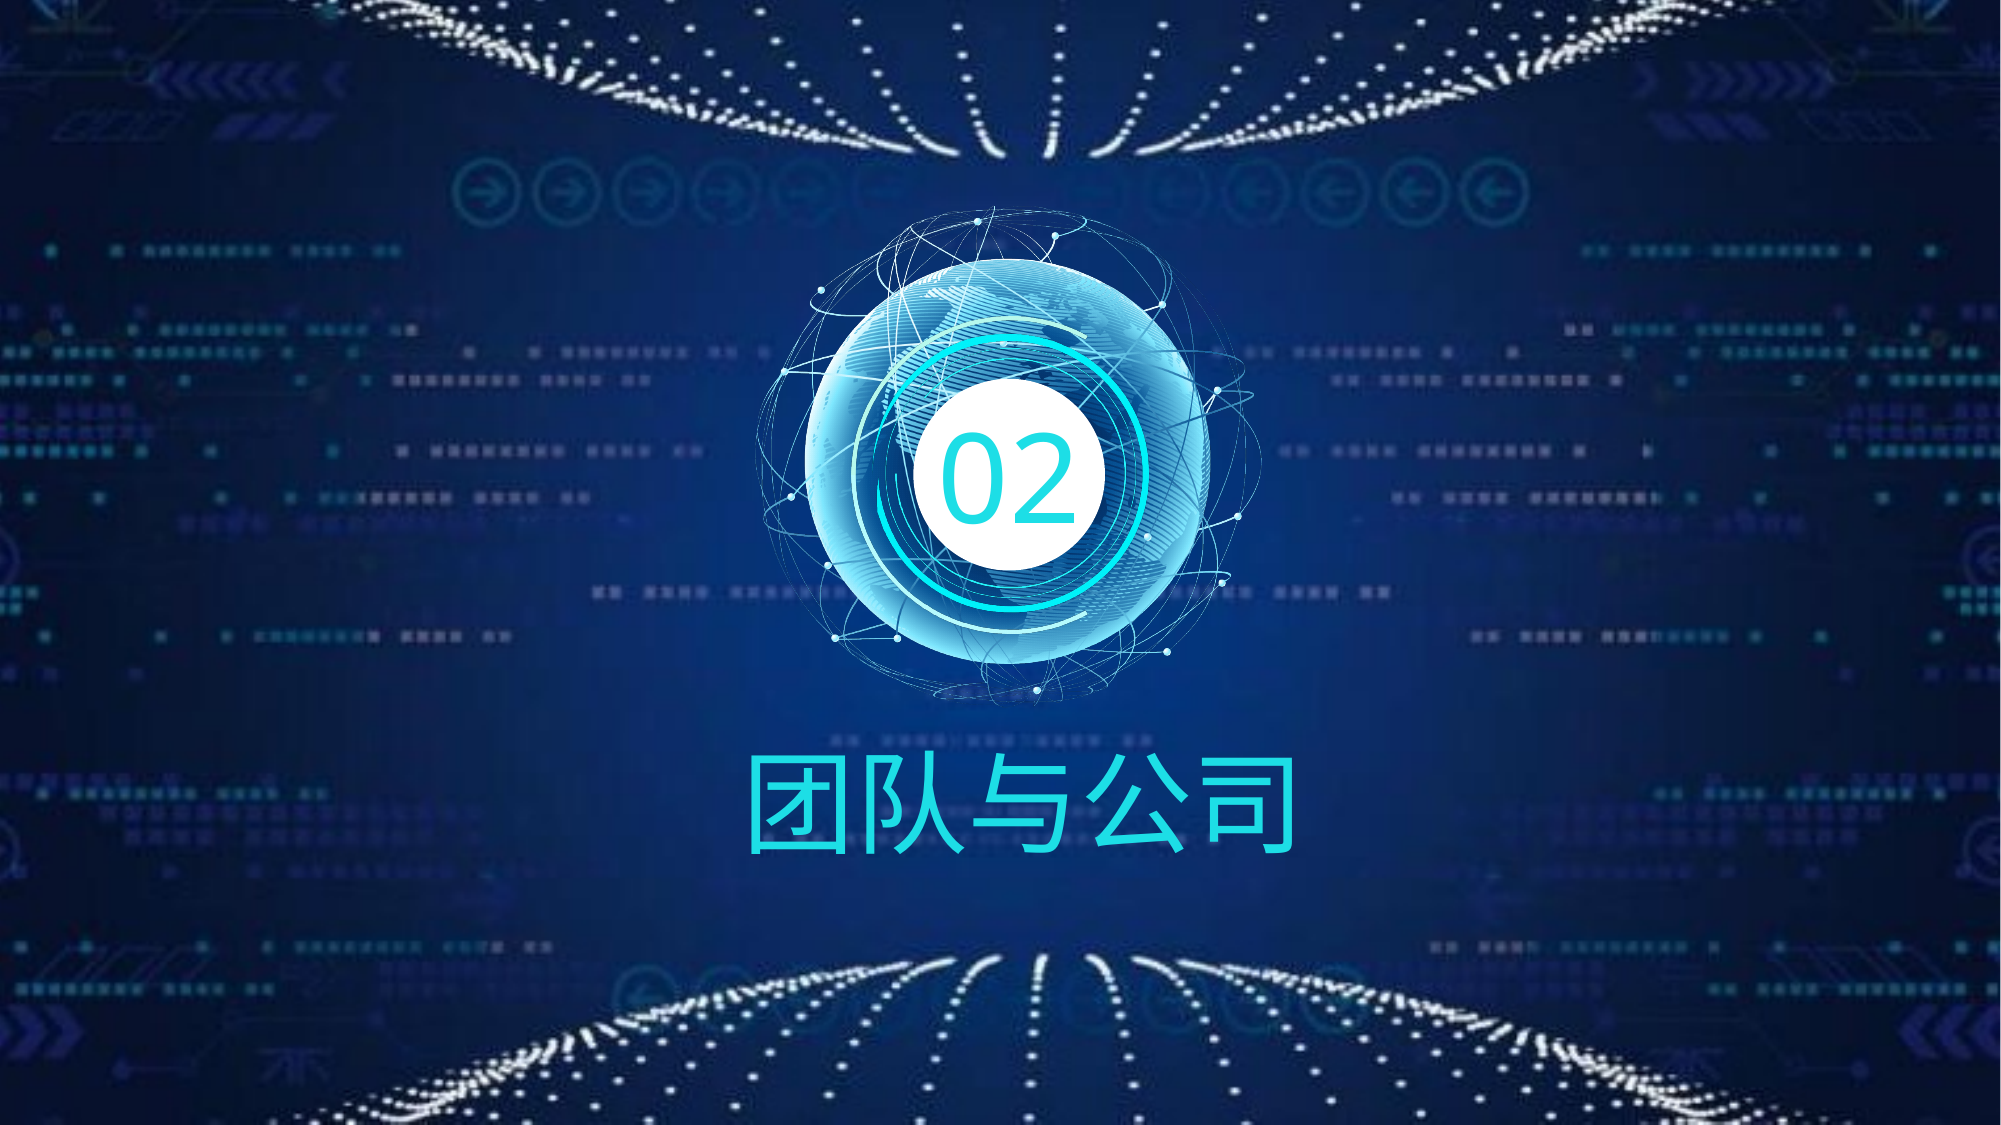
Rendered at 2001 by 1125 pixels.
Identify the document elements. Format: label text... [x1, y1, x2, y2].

text_box 团队与公司 [586, 725, 1461, 875]
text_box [860, 378, 1158, 571]
picture [0, 0, 2001, 1125]
